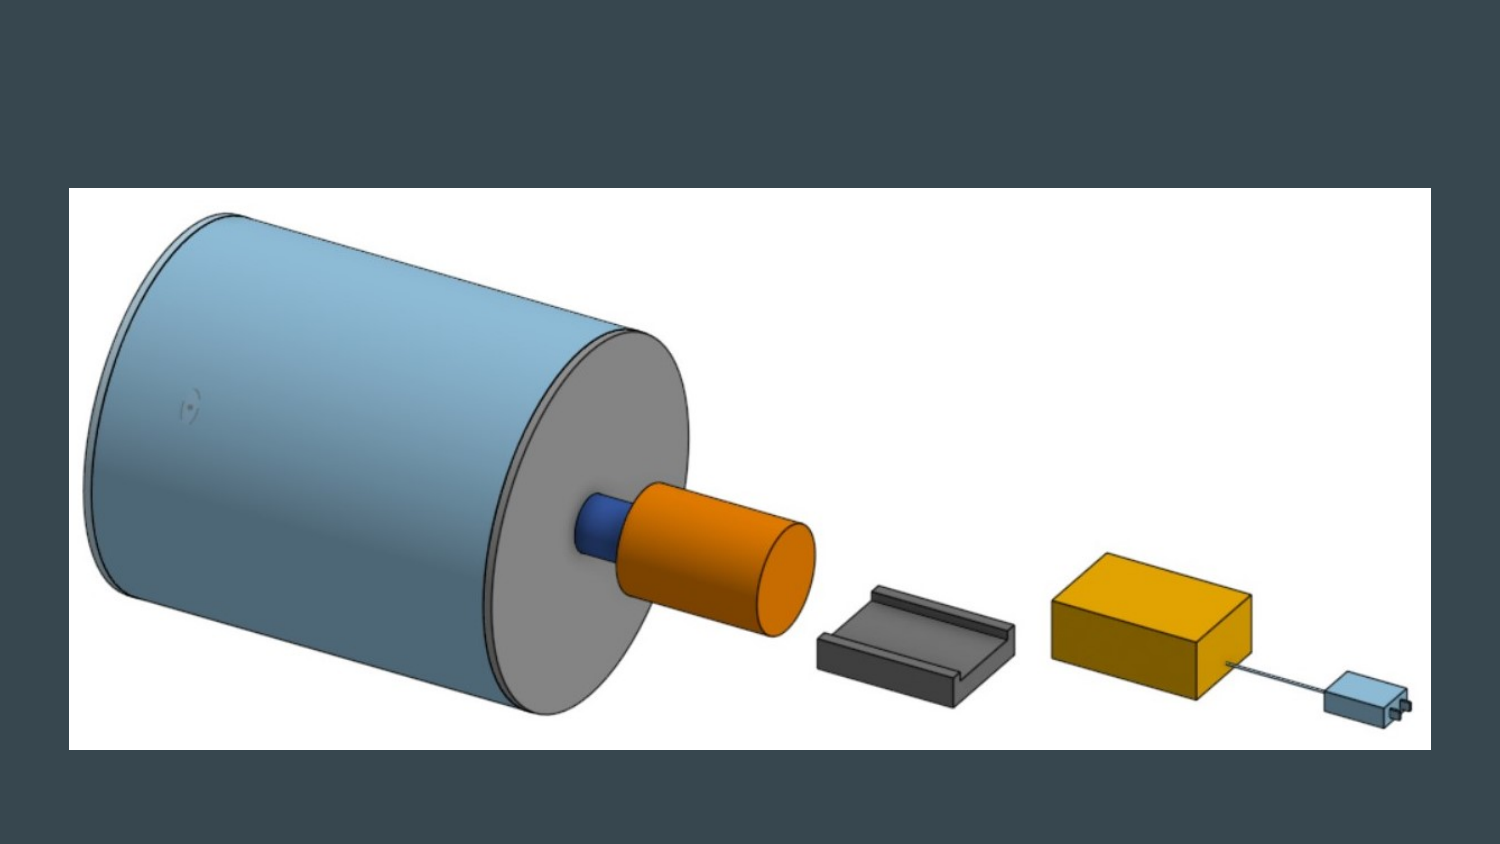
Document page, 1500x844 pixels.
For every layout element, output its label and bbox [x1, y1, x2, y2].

picture [68, 188, 1432, 750]
